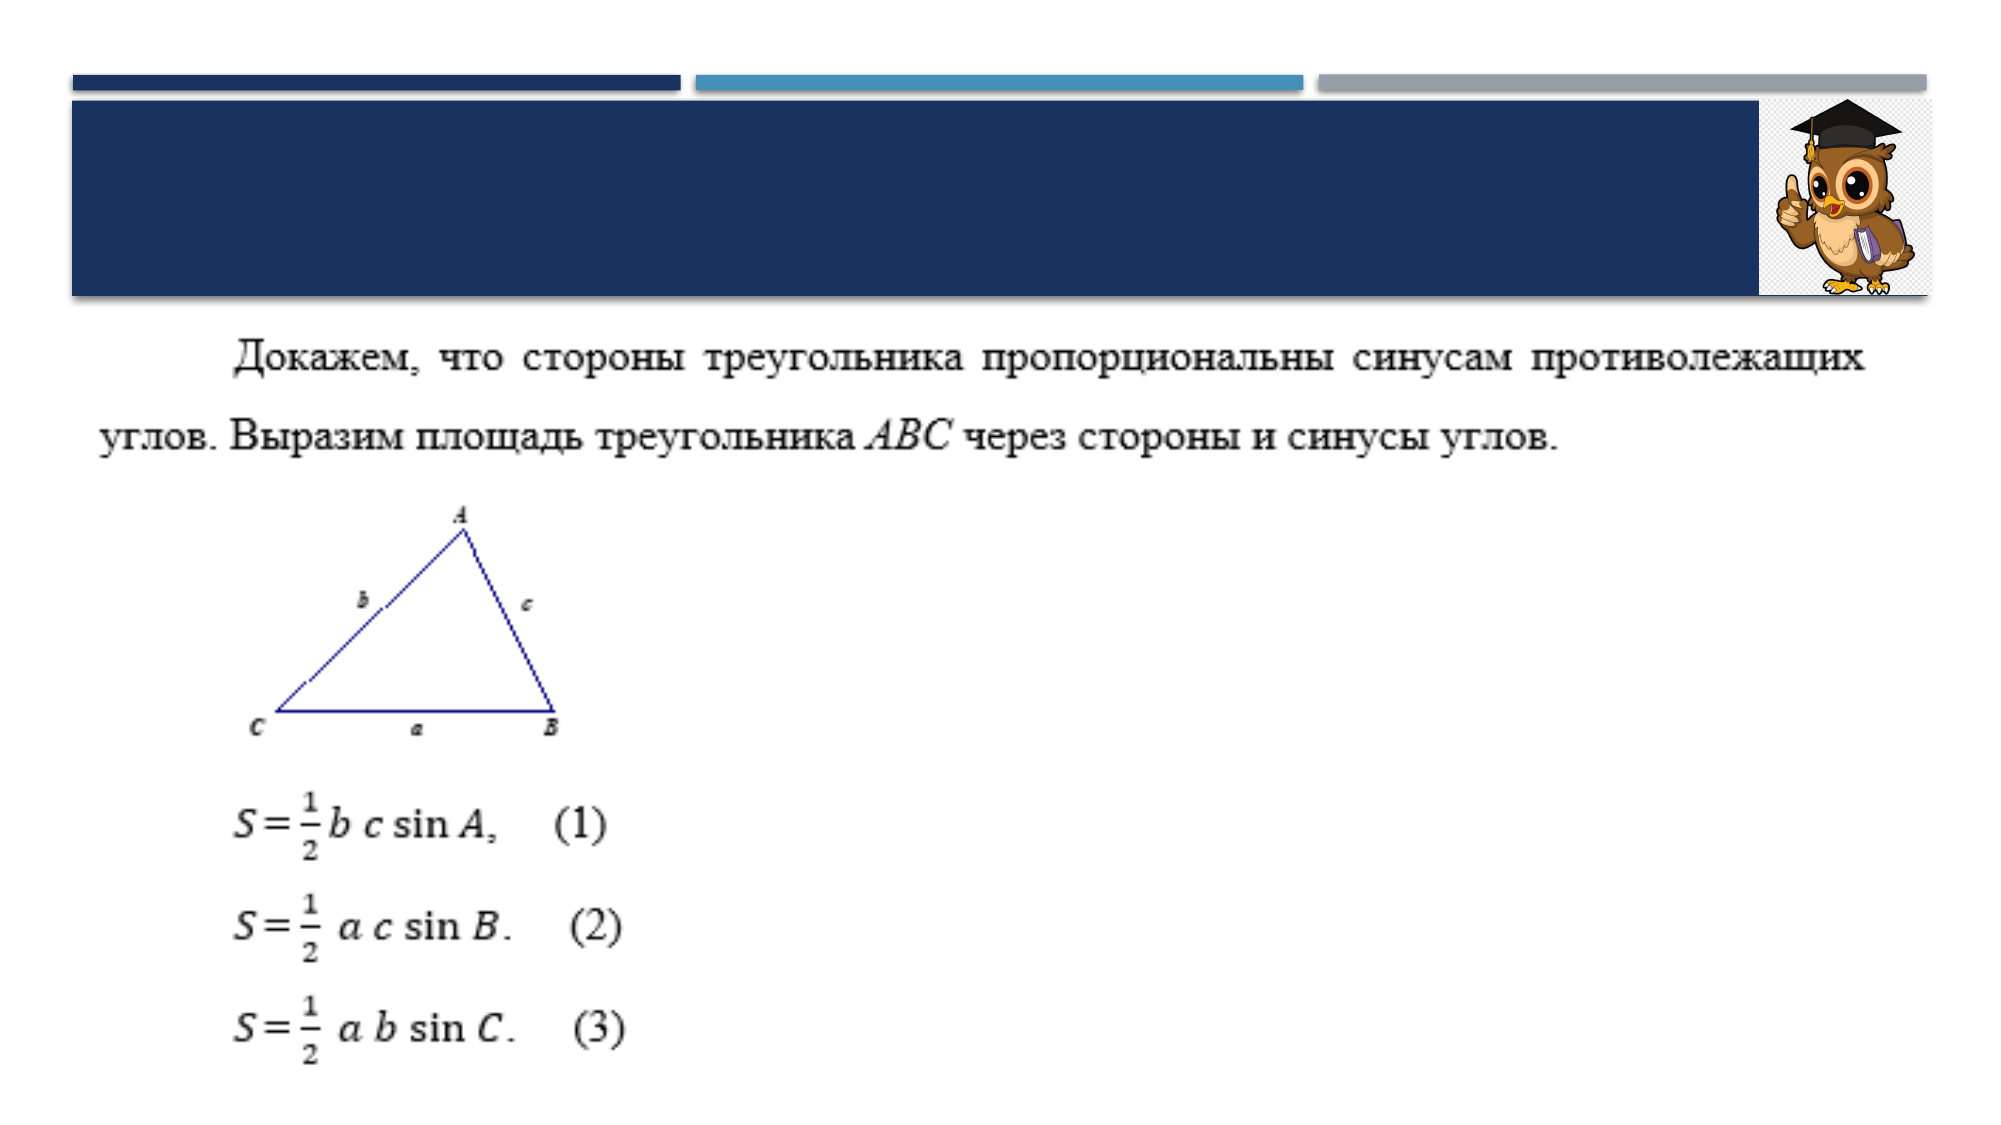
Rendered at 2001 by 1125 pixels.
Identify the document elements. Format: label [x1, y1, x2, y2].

list [94, 317, 1890, 1082]
picture [1759, 99, 1932, 295]
